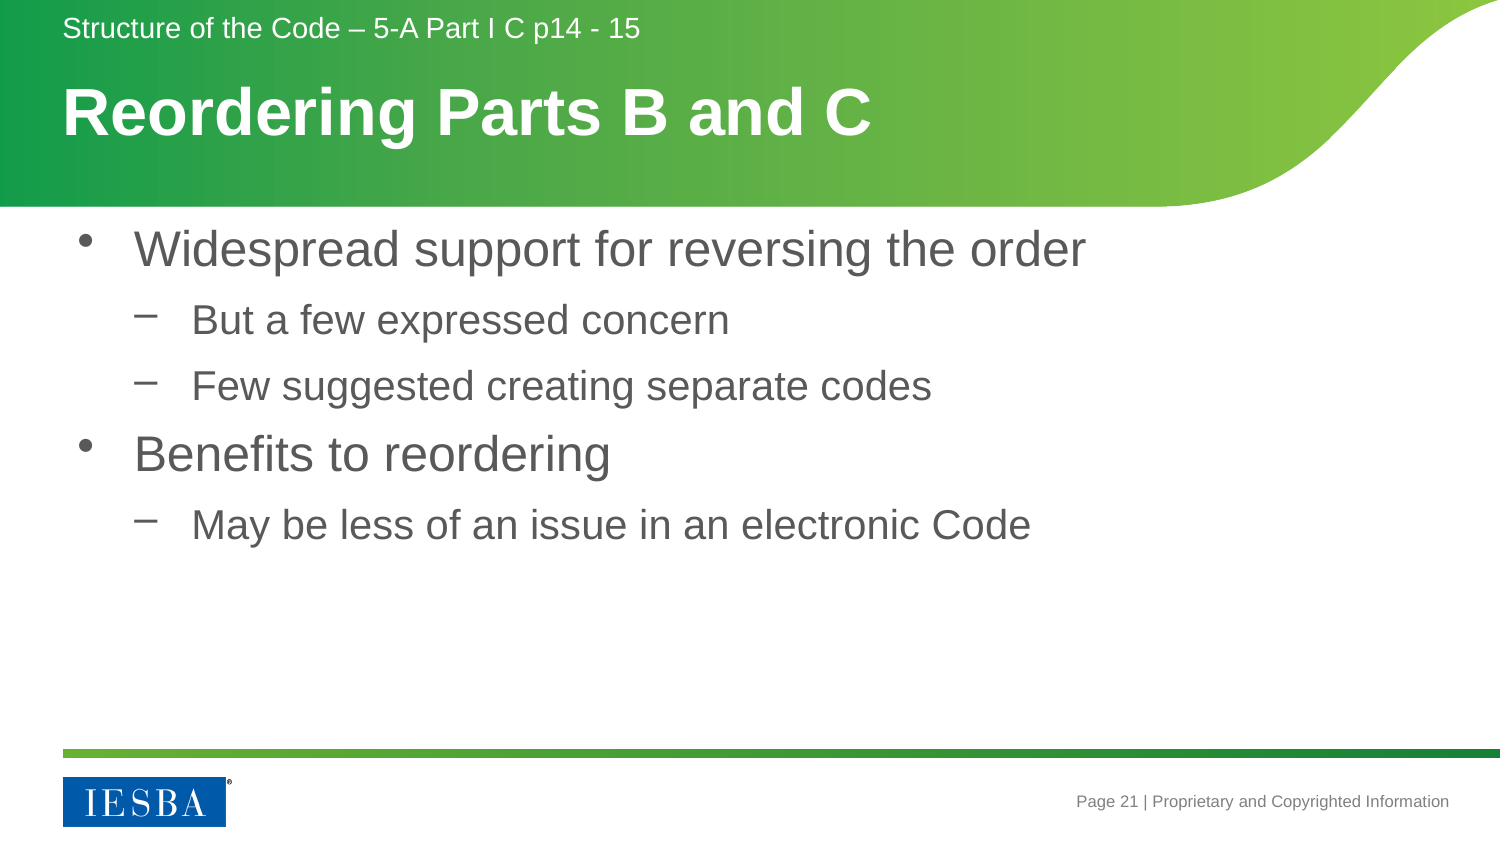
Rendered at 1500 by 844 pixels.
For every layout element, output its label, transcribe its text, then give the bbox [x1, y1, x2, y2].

list Widespread support for reversing the order But a few expressed concern Few suggested creating separate codes Benefits to reordering May be less of an issue in an electronic Code [62, 209, 1450, 747]
picture [0, 0, 1500, 207]
title Reordering Parts B and C [62, 75, 1275, 142]
subtitle Structure of the Code – 5-A Part I C p14 - 15 [62, 9, 663, 47]
picture [63, 777, 232, 827]
